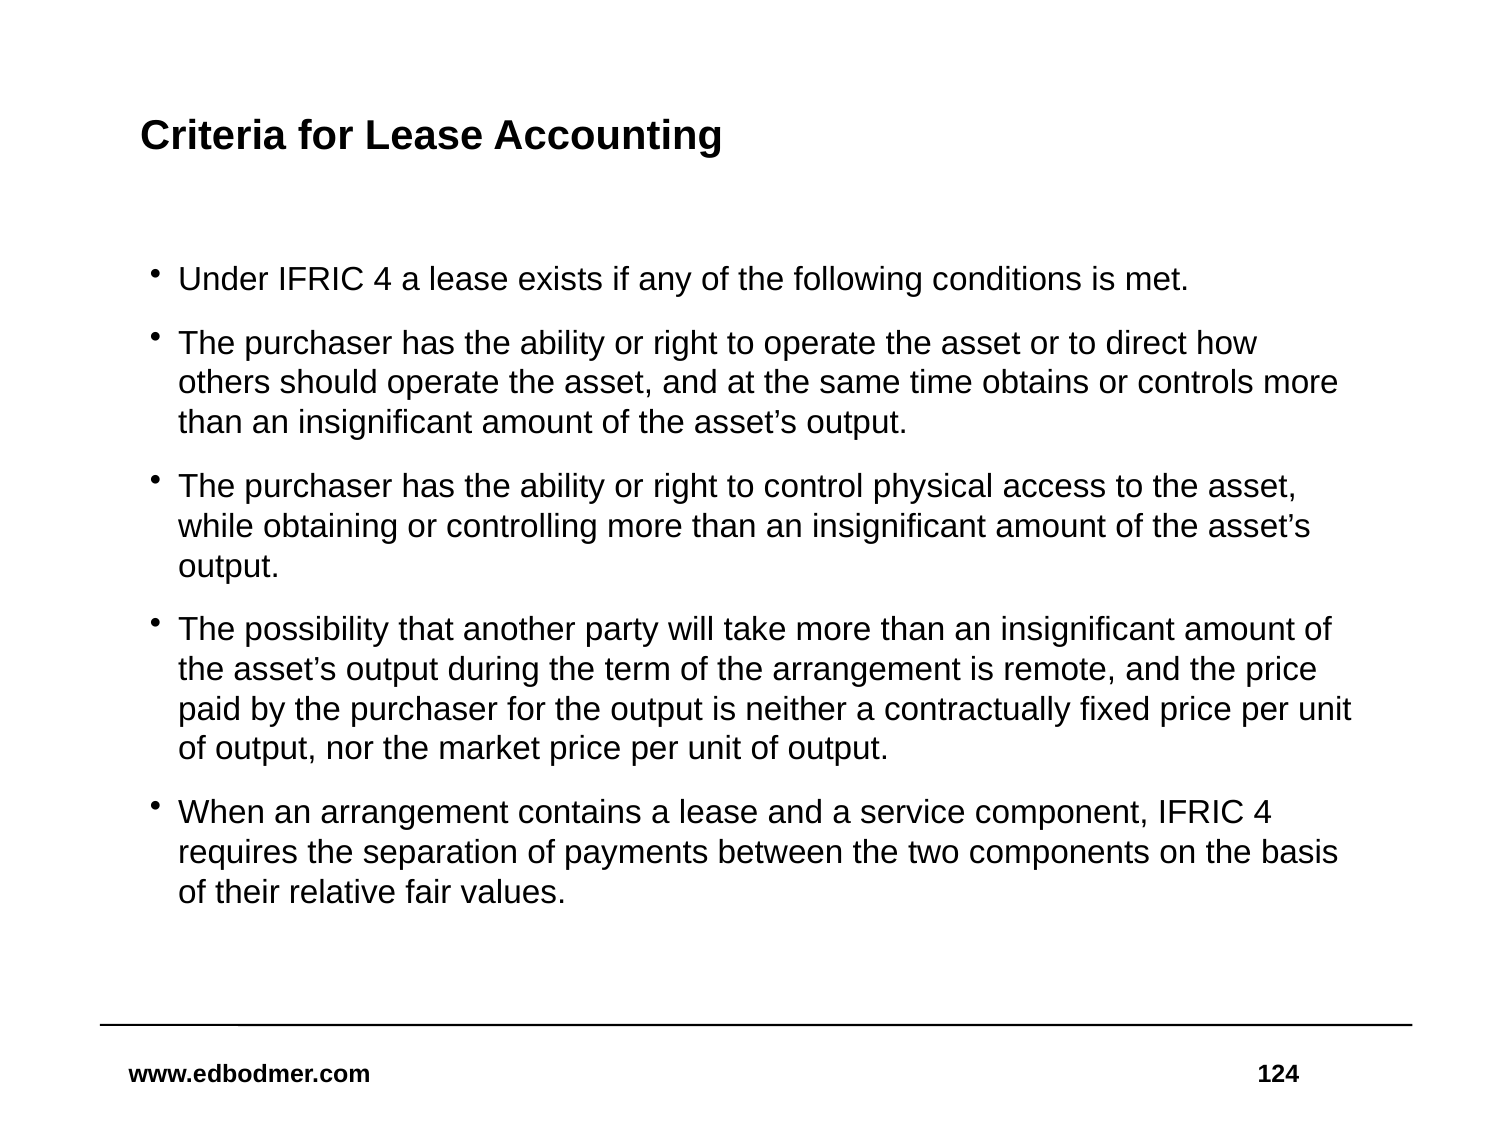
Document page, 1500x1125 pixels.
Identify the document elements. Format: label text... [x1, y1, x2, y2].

list Under IFRIC 4 a lease exists if any of the following conditions is met. The purchaser has the ability or right to operate the asset or to direct how others should operate the asset, and at the same time obtains or controls more than an insignificant amount of the asset’s output. The purchaser has the ability or right to control physical access to the asset, while obtaining or controlling more than an insignificant amount of the asset’s output. The possibility that another party will take more than an insignificant amount of the asset’s output during the term of the arrangement is remote, and the price paid by the purchaser for the output is neither a contractually fixed price per unit of output, nor the market price per unit of output. When an arrangement contains a lease and a service component, IFRIC 4 requires the separation of payments between the two components on the basis of their relative fair values. [125, 249, 1375, 1000]
title Criteria for Lease Accounting [125, 99, 1288, 225]
